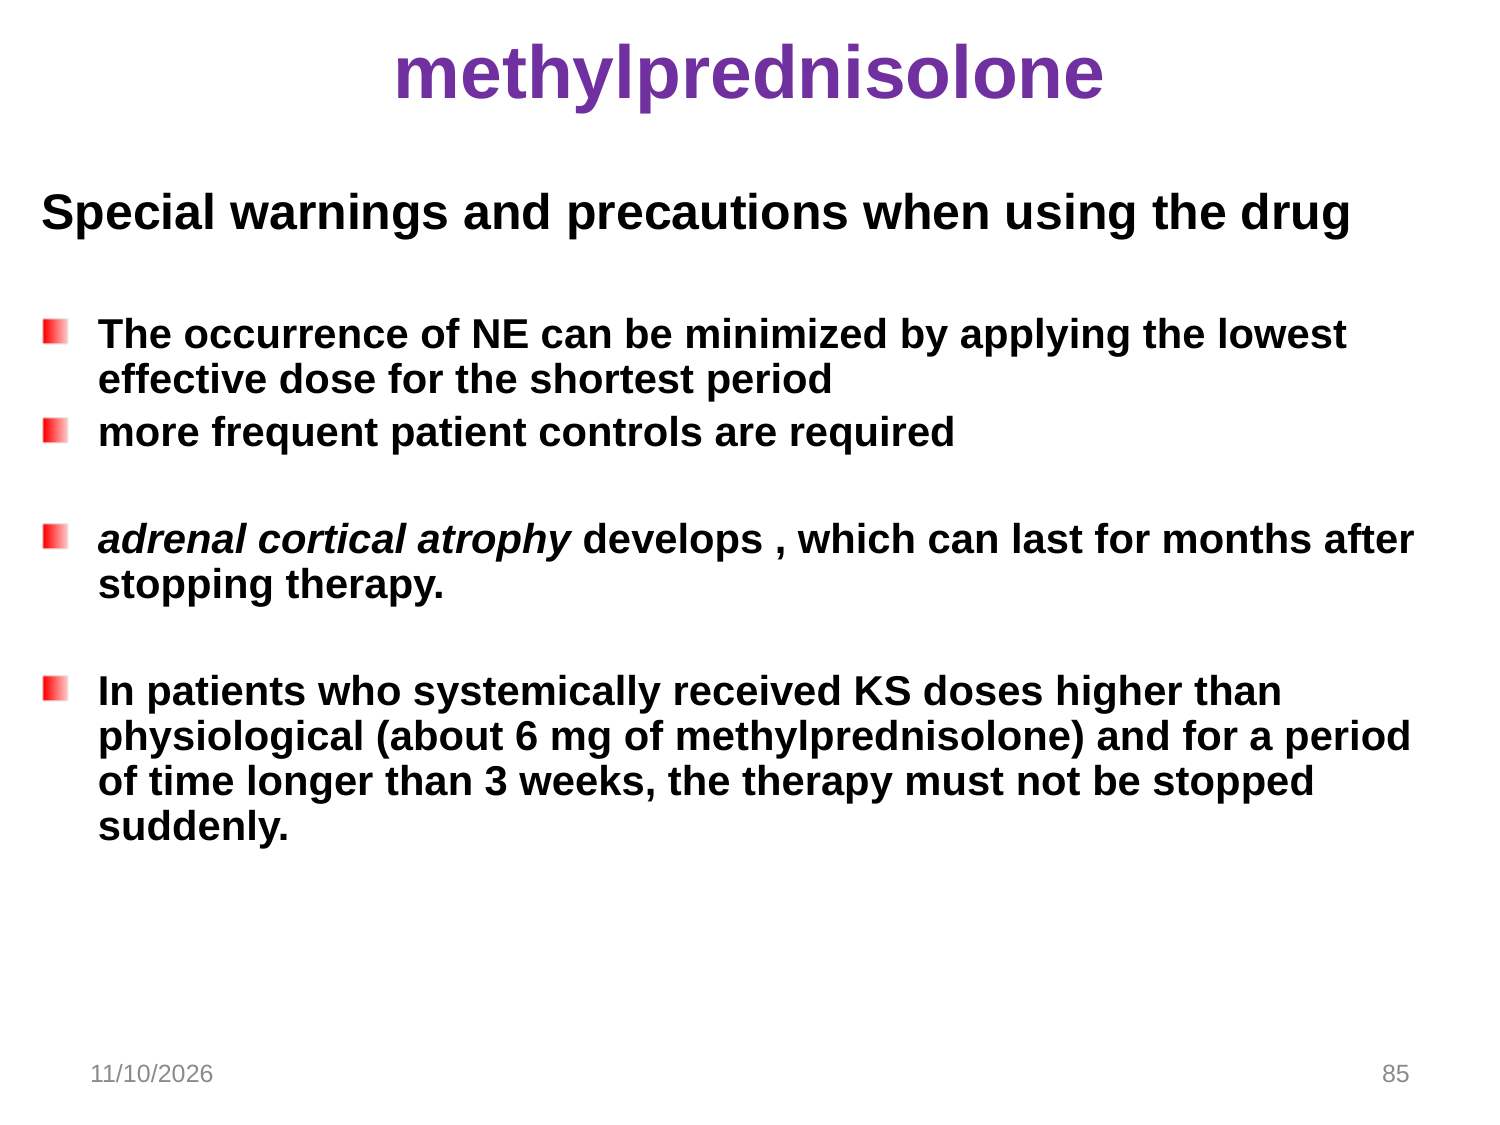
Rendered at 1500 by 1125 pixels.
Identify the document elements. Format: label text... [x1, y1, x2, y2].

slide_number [75, 1042, 425, 1103]
list Special warnings and precautions when using the drug The occurrence of NE can be minimized by applying the lowest effective dose for the shortest period more frequent patient controls are required adrenal cortical atrophy develops , which can last for months after stopping therapy. In patients who systemically received KS doses higher than physiological (about 6 mg of methylprednisolone) and for a period of time longer than 3 weeks, the therapy must not be stopped suddenly. [26, 178, 1459, 1006]
picture [41, 317, 71, 347]
title methylprednisolone [0, 0, 1500, 137]
picture [41, 522, 71, 552]
picture [41, 674, 71, 704]
picture [41, 416, 71, 446]
slide_number 85 [1074, 1042, 1425, 1103]
